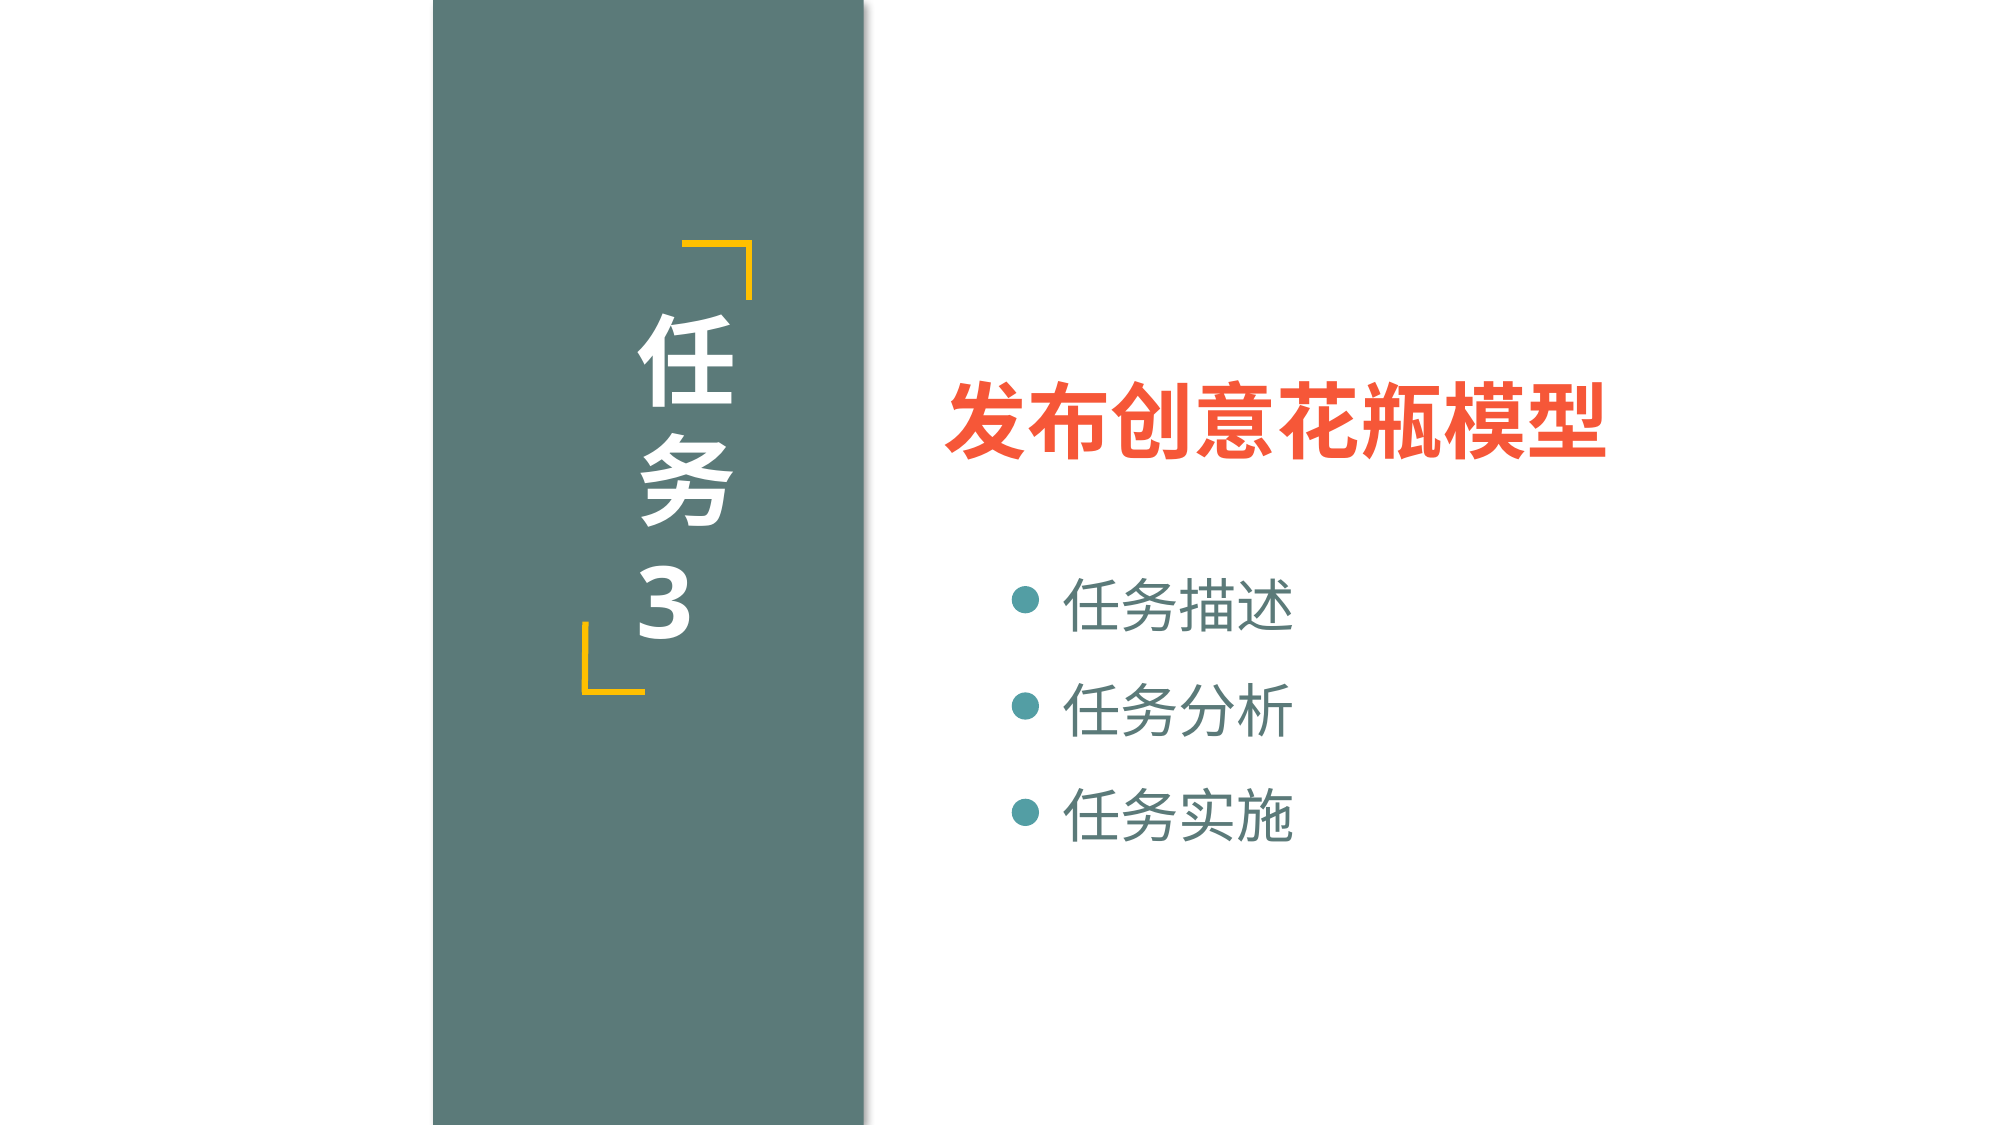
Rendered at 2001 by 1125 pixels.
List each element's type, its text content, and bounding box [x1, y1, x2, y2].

text_box [432, 0, 865, 1125]
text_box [581, 240, 752, 693]
text_box 发布创意花瓶模型 [929, 361, 1633, 477]
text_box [1011, 527, 1778, 848]
